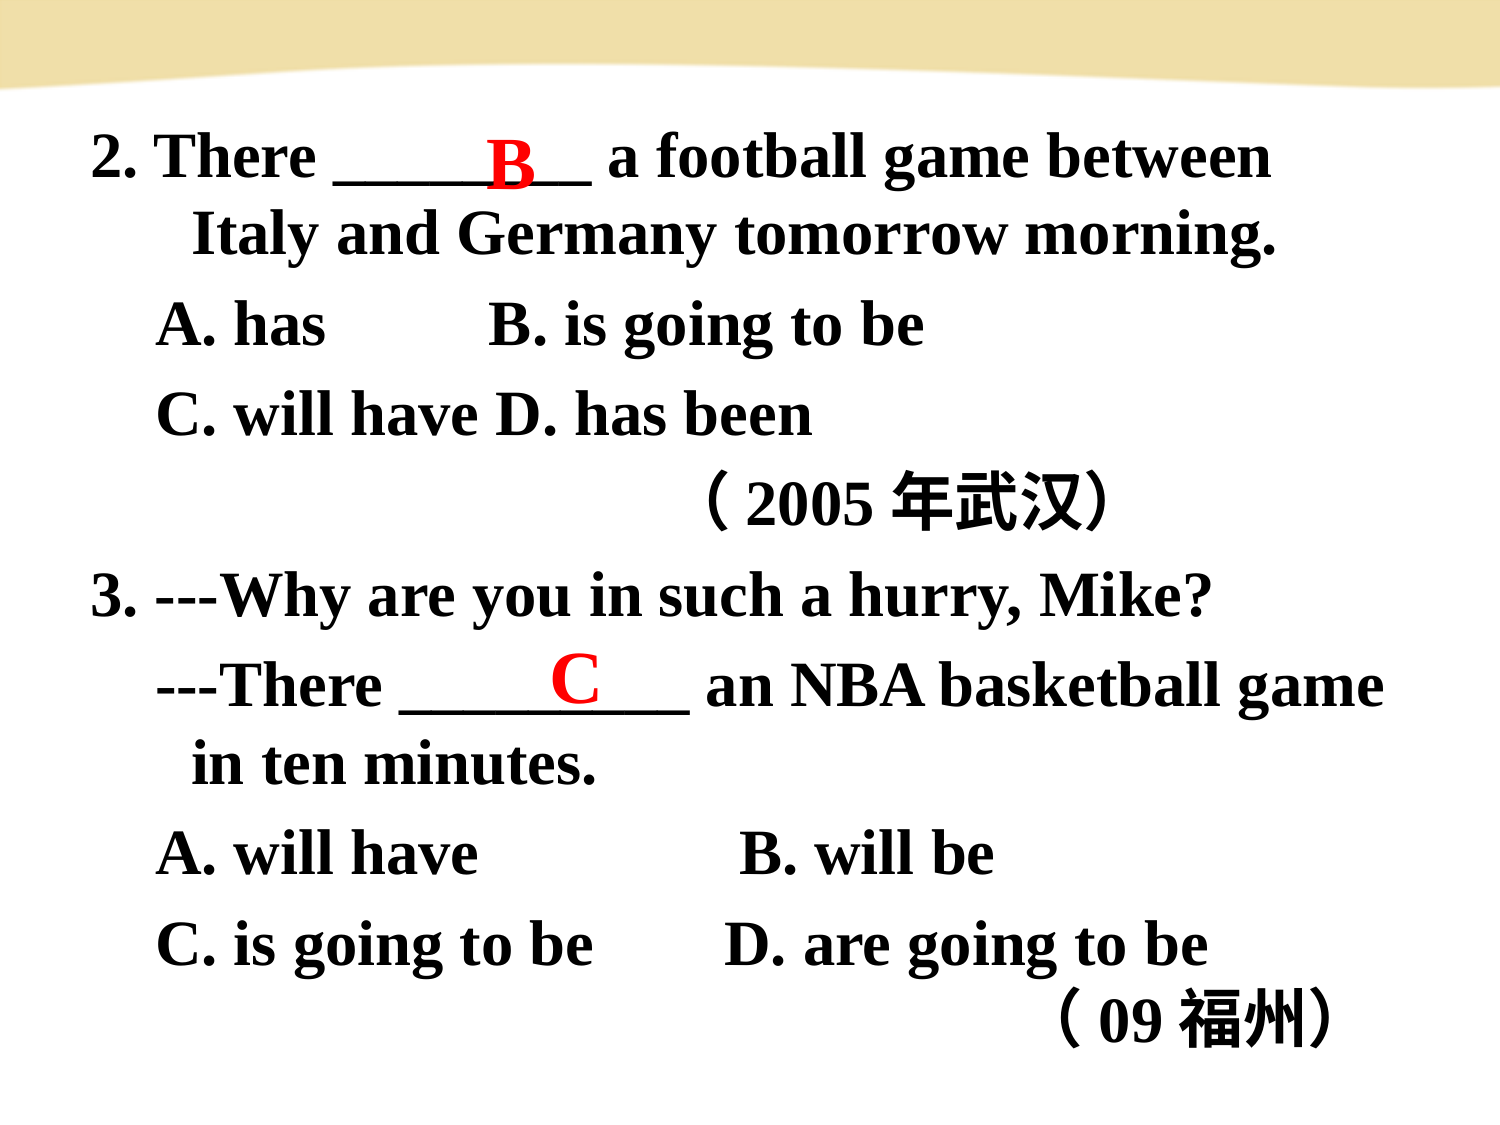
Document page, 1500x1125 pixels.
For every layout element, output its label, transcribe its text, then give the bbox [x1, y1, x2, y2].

picture [0, 0, 1500, 1125]
text_box C [529, 618, 624, 728]
text_box B [466, 104, 556, 215]
list 2. There ________ a football game between Italy and Germany tomorrow morning. A. has B. is going to be C. will have D. has been （2005年武汉） 3. ---Why are you in such a hurry, Mike? ---There _________ an NBA basketball game in ten minutes. A. will have B. will be C. is going to be D. are going to be （09福州） [75, 104, 1425, 1065]
